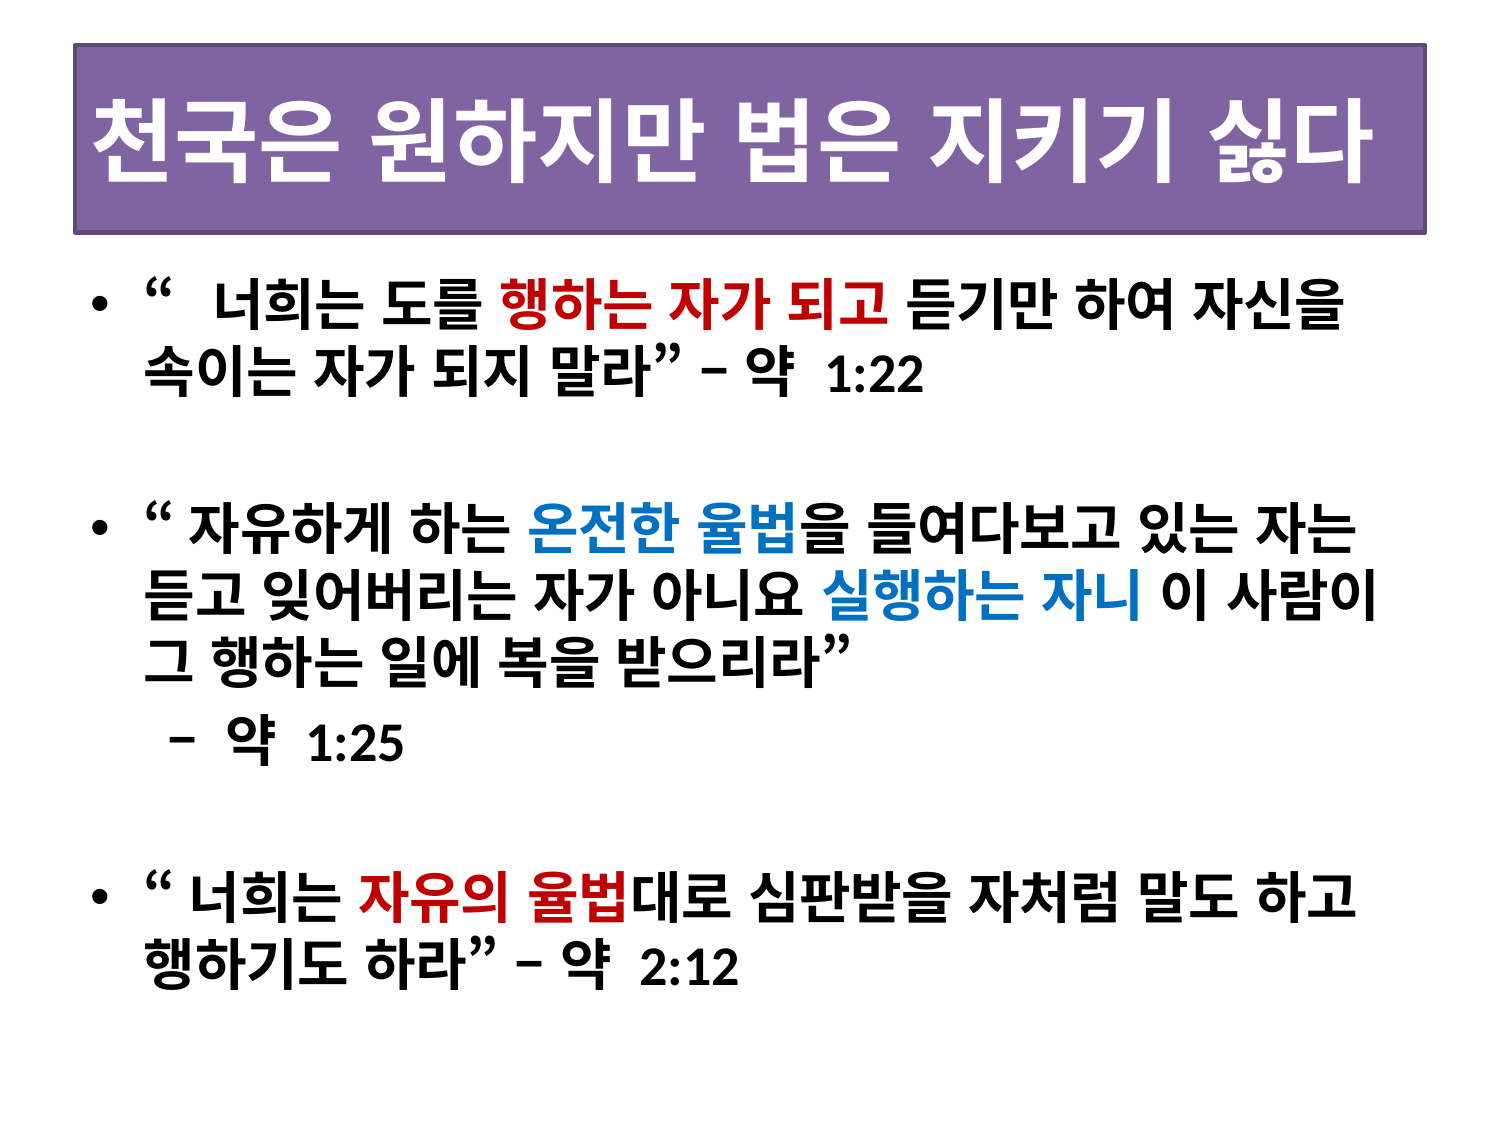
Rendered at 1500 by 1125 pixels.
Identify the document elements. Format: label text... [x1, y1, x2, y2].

title 천국은 원하지만 법은 지키기 싫다 ? [73, 43, 1427, 235]
list “너희는 도를 행하는 자가 되고 듣기만 하여 자신을 속이는 자가 되지 말라” – 약 1:22 “자유하게 하는 온전한 율법을 들여다보고 있는 자는 듣고 잊어버리는 자가 아니요 실행하는 자니 이 사람이 그 행하는 일에 복을 받으리라” – 약 1:25 “너희는 자유의 율법대로 심판받을 자처럼 말도 하고 행하기도 하라” – 약 2:12 [75, 262, 1425, 1005]
